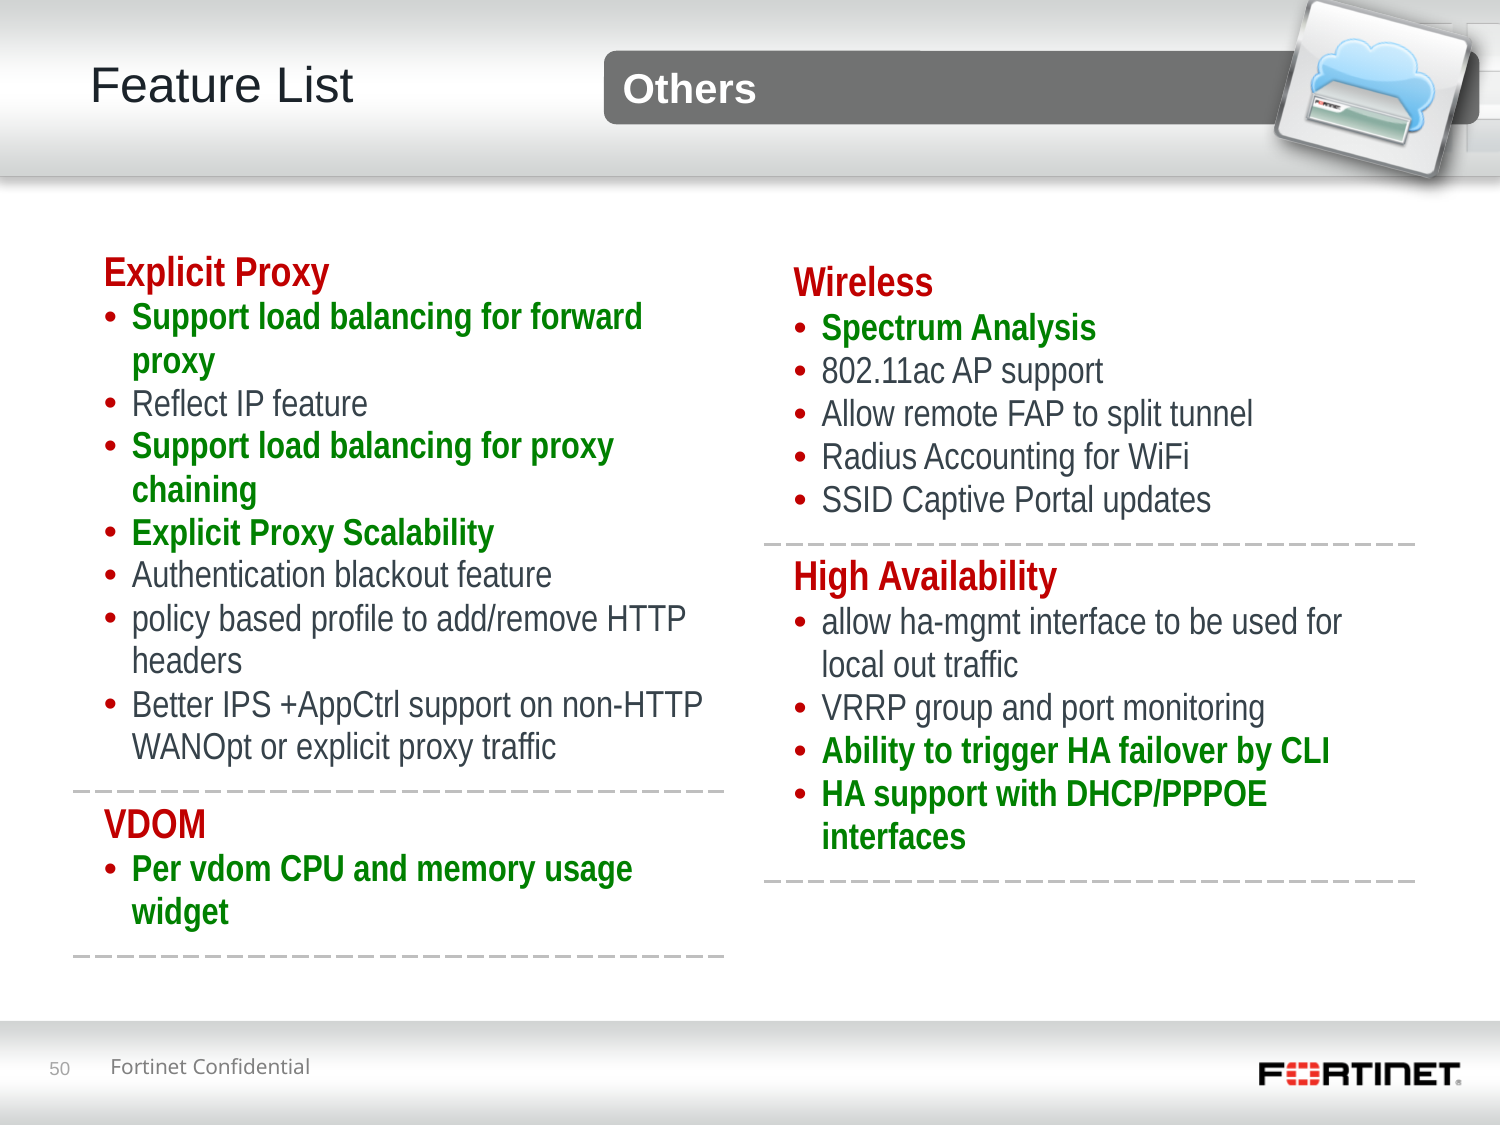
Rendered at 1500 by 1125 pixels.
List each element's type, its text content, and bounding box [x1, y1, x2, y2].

text_box Others [603, 50, 1282, 125]
picture [0, 0, 1500, 1125]
title Feature List [75, 45, 1282, 138]
table_header Wireless Spectrum Analysis 802.11ac AP support Allow remote FAP to split tunnel Radius Accounting for WiFi SSID Captive Portal updates [764, 250, 1418, 544]
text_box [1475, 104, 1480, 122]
table_cell High Availability allow ha-mgmt interface to be used for local out traffic VRRP group and port monitoring Ability to trigger HA failover by CLI HA support with DHCP/PPPOE interfaces [764, 544, 1418, 881]
table_header Explicit Proxy Support load balancing for forward proxy Reflect IP feature Support load balancing for proxy chaining Explicit Proxy Scalability Authentication blackout feature policy based profile to add/remove HTTP headers Better IPS +AppCtrl support on non-HTTP WANOpt or explicit proxy traffic [75, 240, 727, 792]
table_cell VDOM Per vdom CPU and memory usage widget [75, 792, 727, 957]
